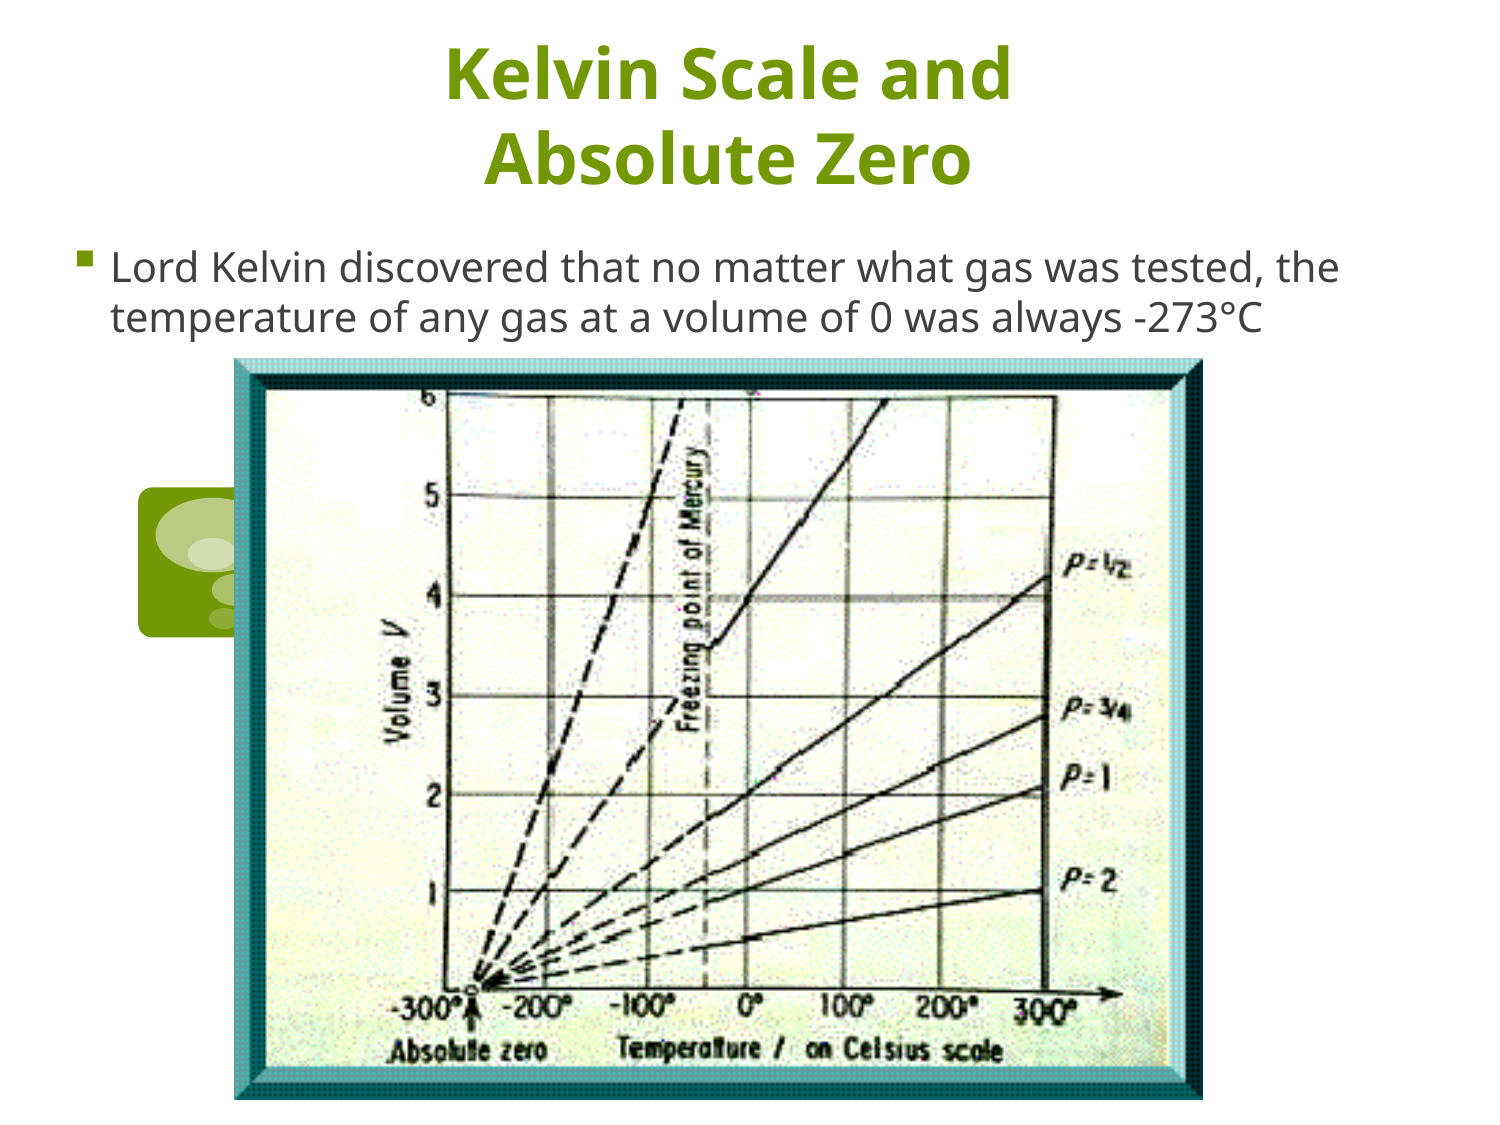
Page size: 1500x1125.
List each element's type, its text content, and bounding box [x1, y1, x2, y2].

picture [233, 357, 1203, 1101]
list Lord Kelvin discovered that no matter what gas was tested, the temperature of any gas at a volume of 0 was always -273°C [57, 233, 1435, 959]
title Kelvin Scale and Absolute Zero [323, 91, 1135, 206]
